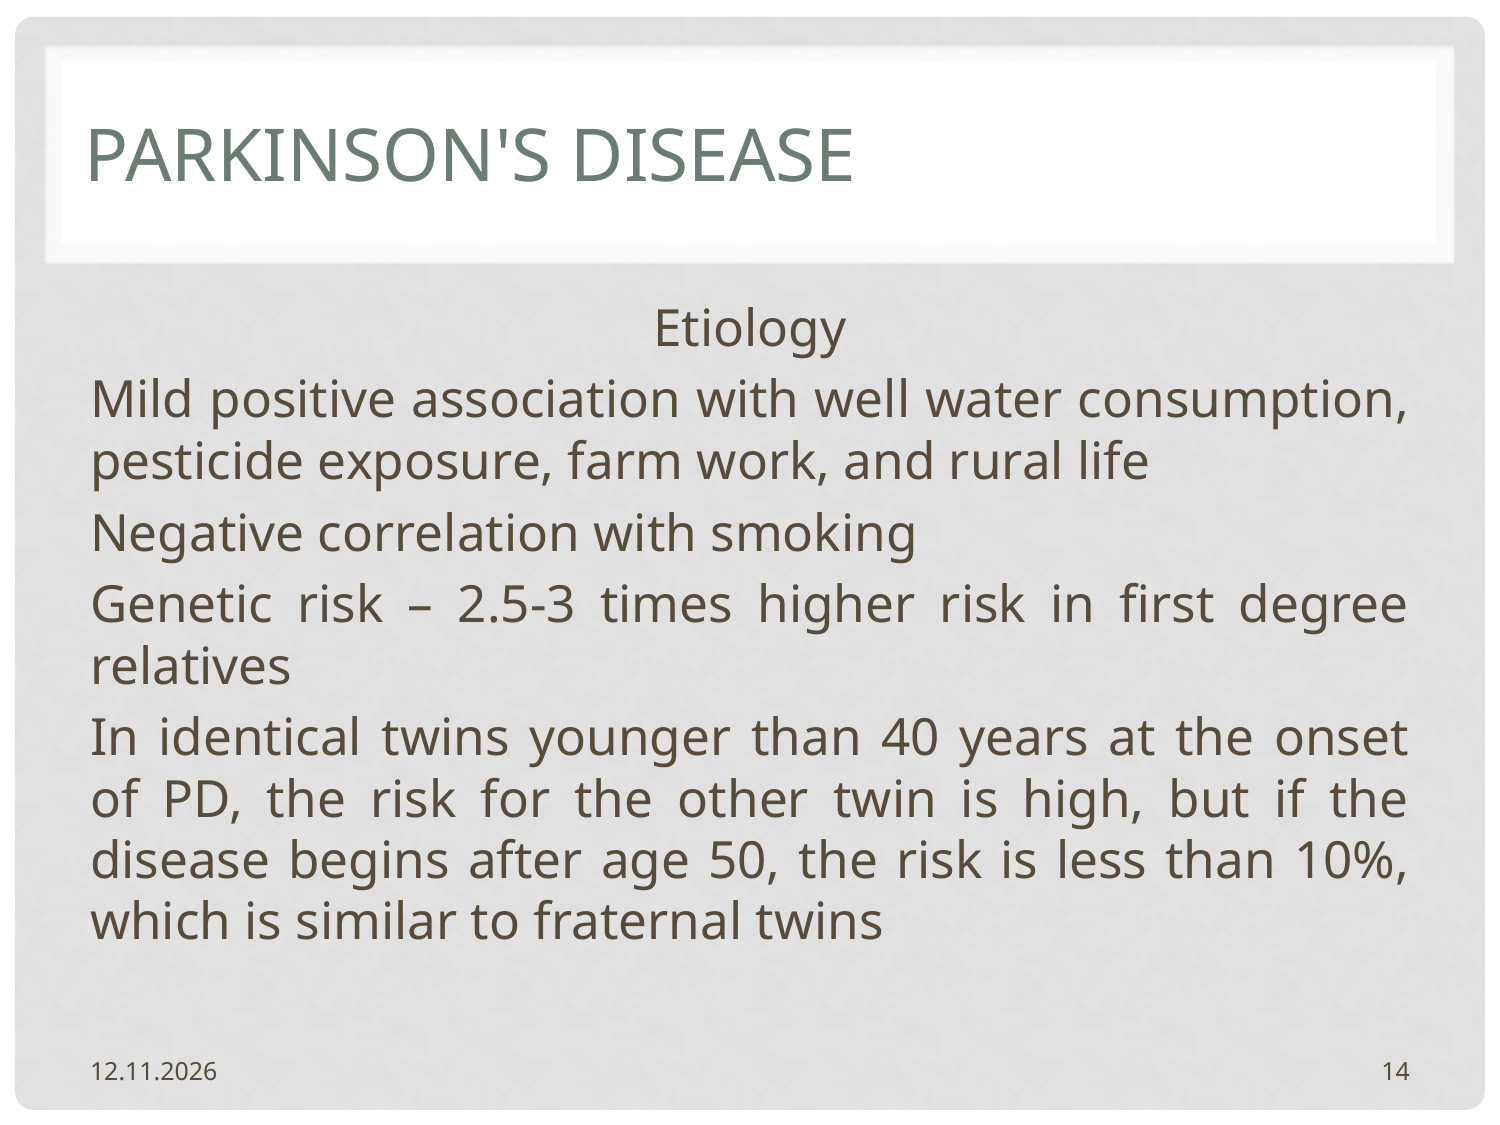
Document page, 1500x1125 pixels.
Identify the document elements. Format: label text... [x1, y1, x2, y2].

title PARKINSON'S DISEASE [69, 66, 1425, 238]
list Etiology Mild positive association with well water consumption, pesticide exposure, farm work, and rural life Negative correlation with smoking Genetic risk – 2.5-3 times higher risk in first degree relatives In identical twins younger than 40 years at the onset of PD, the risk for the other twin is high, but if the disease begins after age 50, the risk is less than 10%, which is similar to fraternal twins [75, 287, 1425, 1005]
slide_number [75, 1042, 425, 1103]
slide_number 14 [1074, 1042, 1425, 1103]
